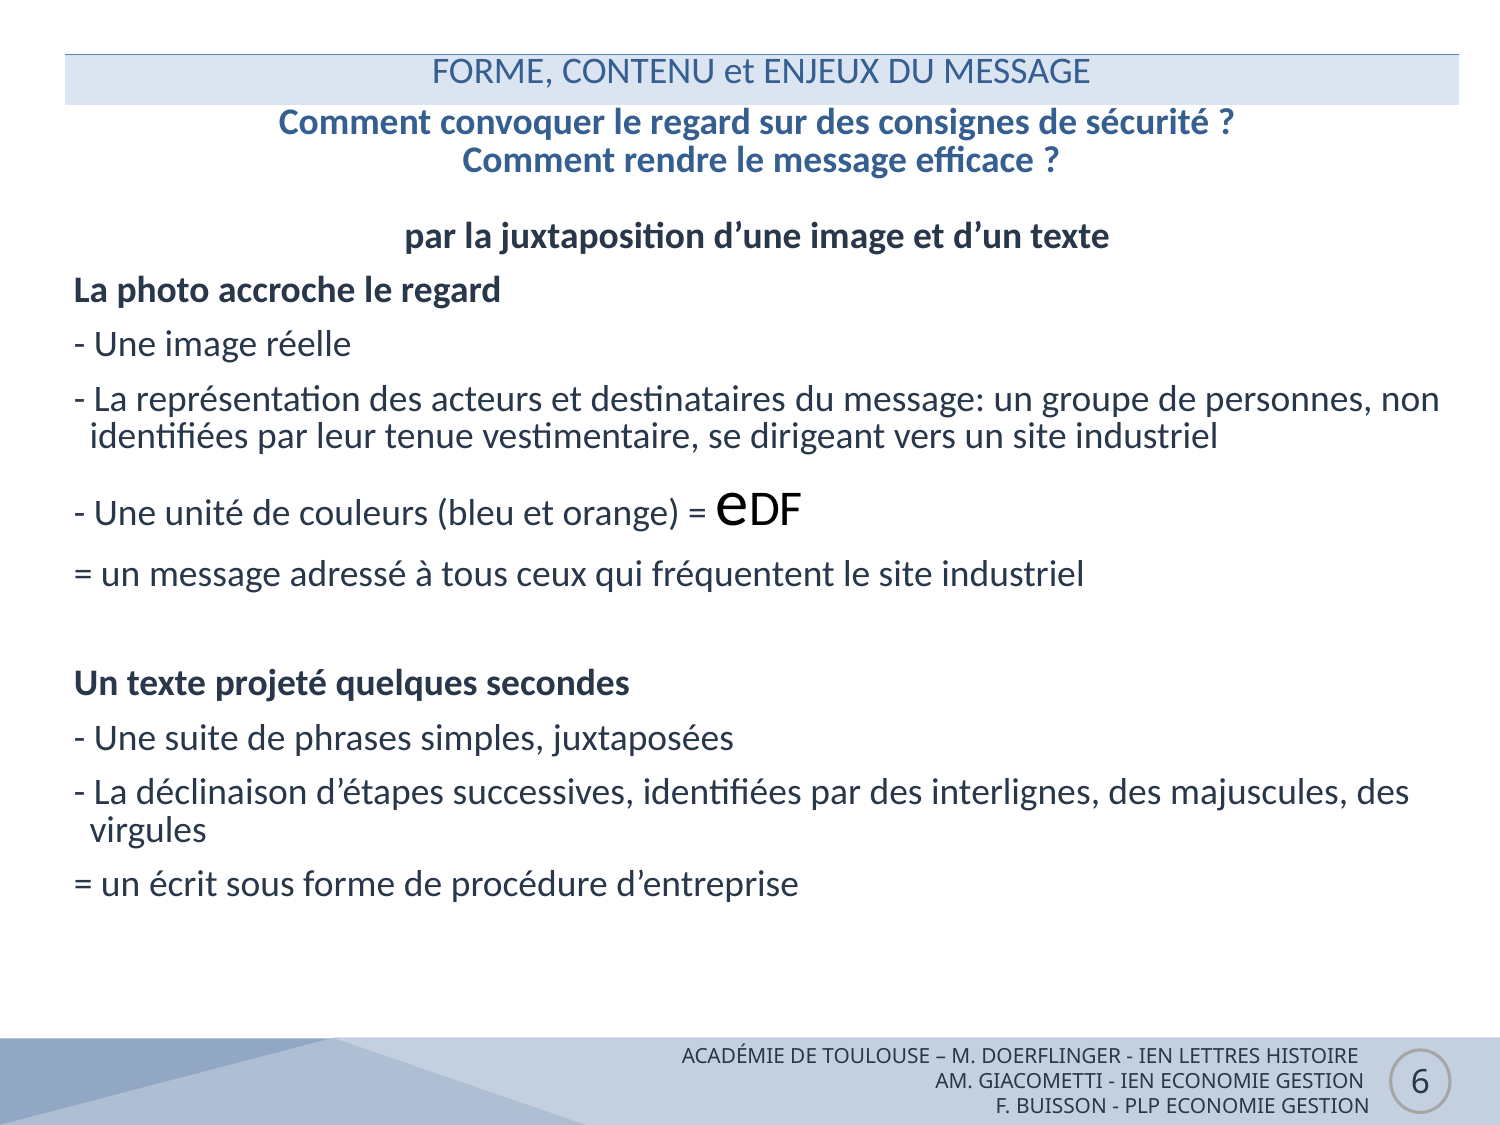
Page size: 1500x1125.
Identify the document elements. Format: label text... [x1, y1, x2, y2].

text_box 6 [1390, 1049, 1450, 1113]
table_header FORME, CONTENU et ENJEUX DU MESSAGE [65, 55, 1459, 105]
footer ACADÉMIE DE TOULOUSE – M. DOERFLINGER - IEN LETTRES HISTOIRE AM. GIACOMETTI - IEN ECONOMIE GESTION F. BUISSON - PLP ECONOMIE GESTION [596, 1034, 1372, 1125]
table_cell Comment convoquer le regard sur des consignes de sécurité ? Comment rendre le message efficace ? par la juxtaposition d’une image et d’un texte La photo accroche le regard - Une image réelle - La représentation des acteurs et destinataires du message: un groupe de personnes, non identifiées par leur tenue vestimentaire, se dirigeant vers un site industriel - Une unité de couleurs (bleu et orange) = eDF = un message adressé à tous ceux qui fréquentent le site industriel Un texte projeté quelques secondes - Une suite de phrases simples, juxtaposées - La déclinaison d’étapes successives, identifiées par des interlignes, des majuscules, des virgules = un écrit sous forme de procédure d’entreprise [65, 105, 1459, 1011]
